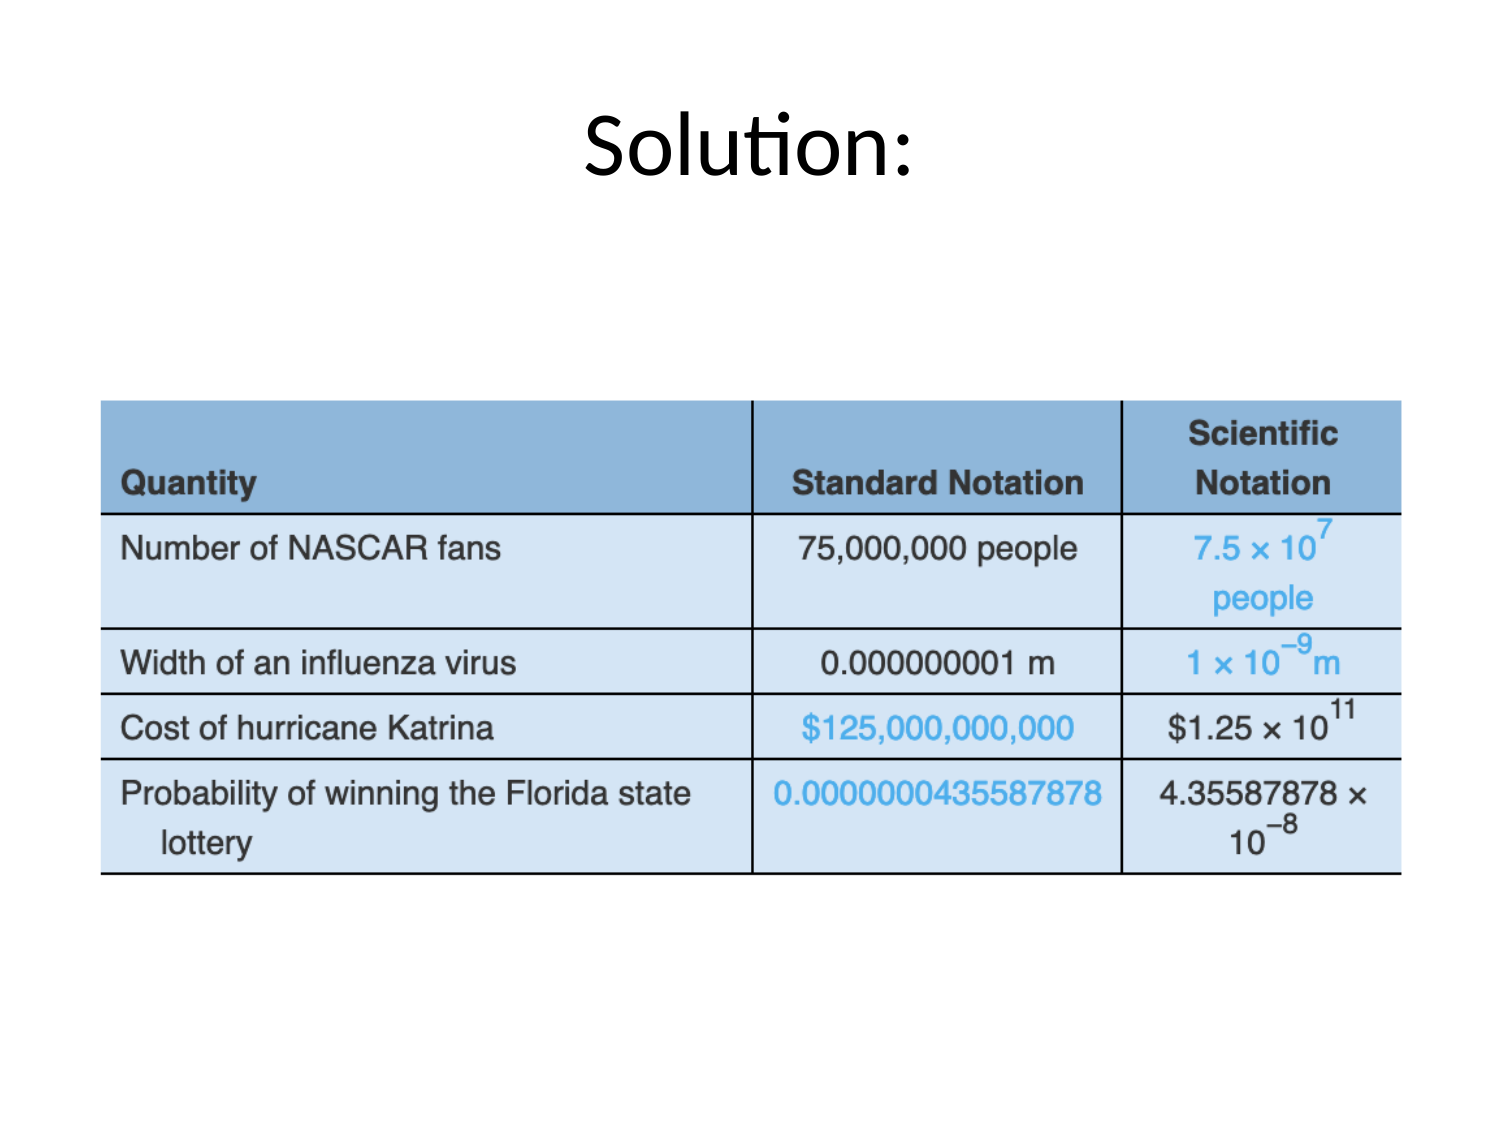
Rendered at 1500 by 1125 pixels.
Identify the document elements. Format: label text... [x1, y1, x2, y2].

title Solution: [75, 45, 1425, 233]
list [74, 262, 1426, 1006]
